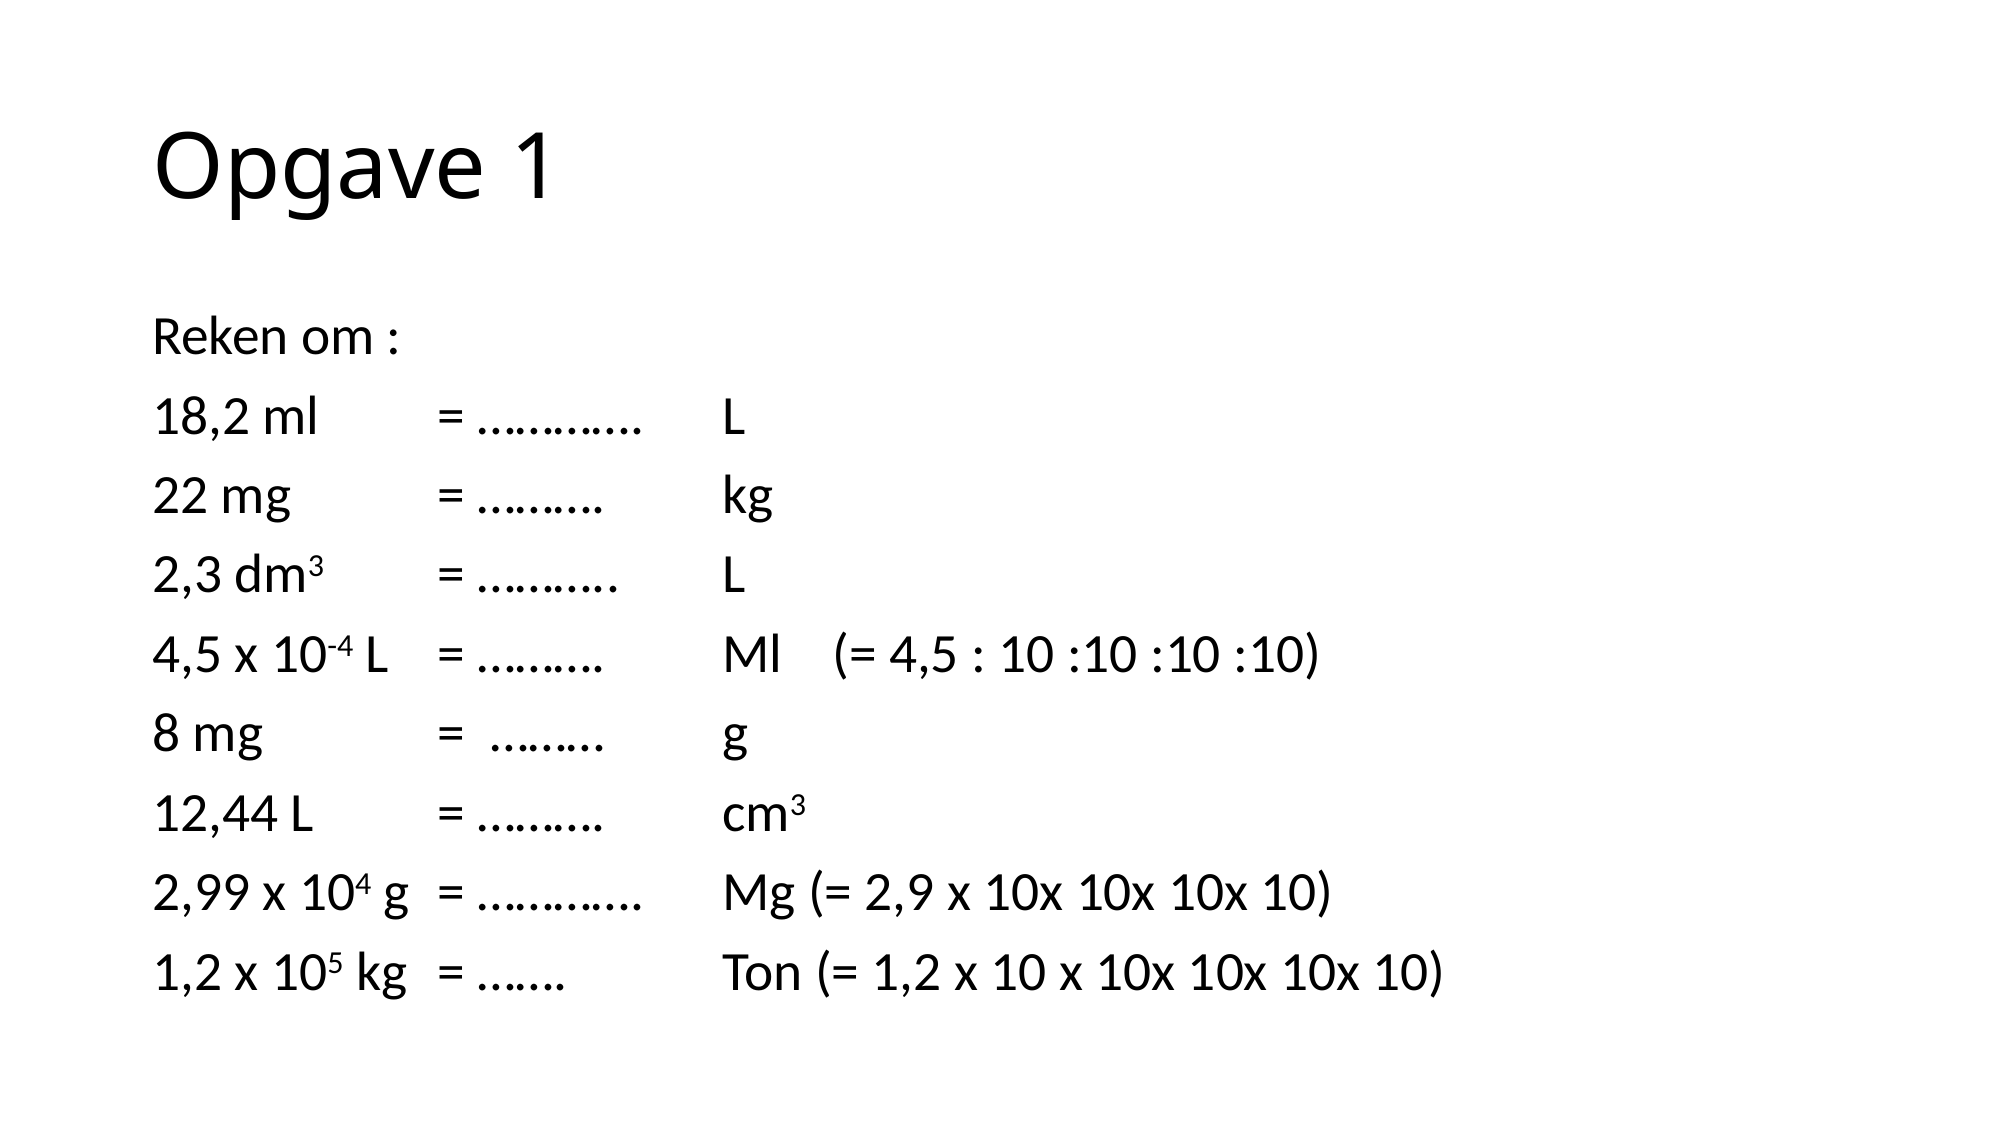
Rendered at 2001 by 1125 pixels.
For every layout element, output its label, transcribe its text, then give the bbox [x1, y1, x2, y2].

list Reken om : 18,2 ml = …………. L 22 mg = ………. kg 2,3 dm3 = ……….. L 4,5 x 10-4 L = ………. Ml (= 4,5 : 10 :10 :10 :10) 8 mg = ……… g 12,44 L = ………. cm3 2,99 x 104 g = …………. Mg (= 2,9 x 10x 10x 10x 10) 1,2 x 105 kg = ……. Ton (= 1,2 x 10 x 10x 10x 10x 10) [137, 299, 1863, 1014]
title Opgave 1 [137, 59, 1863, 278]
